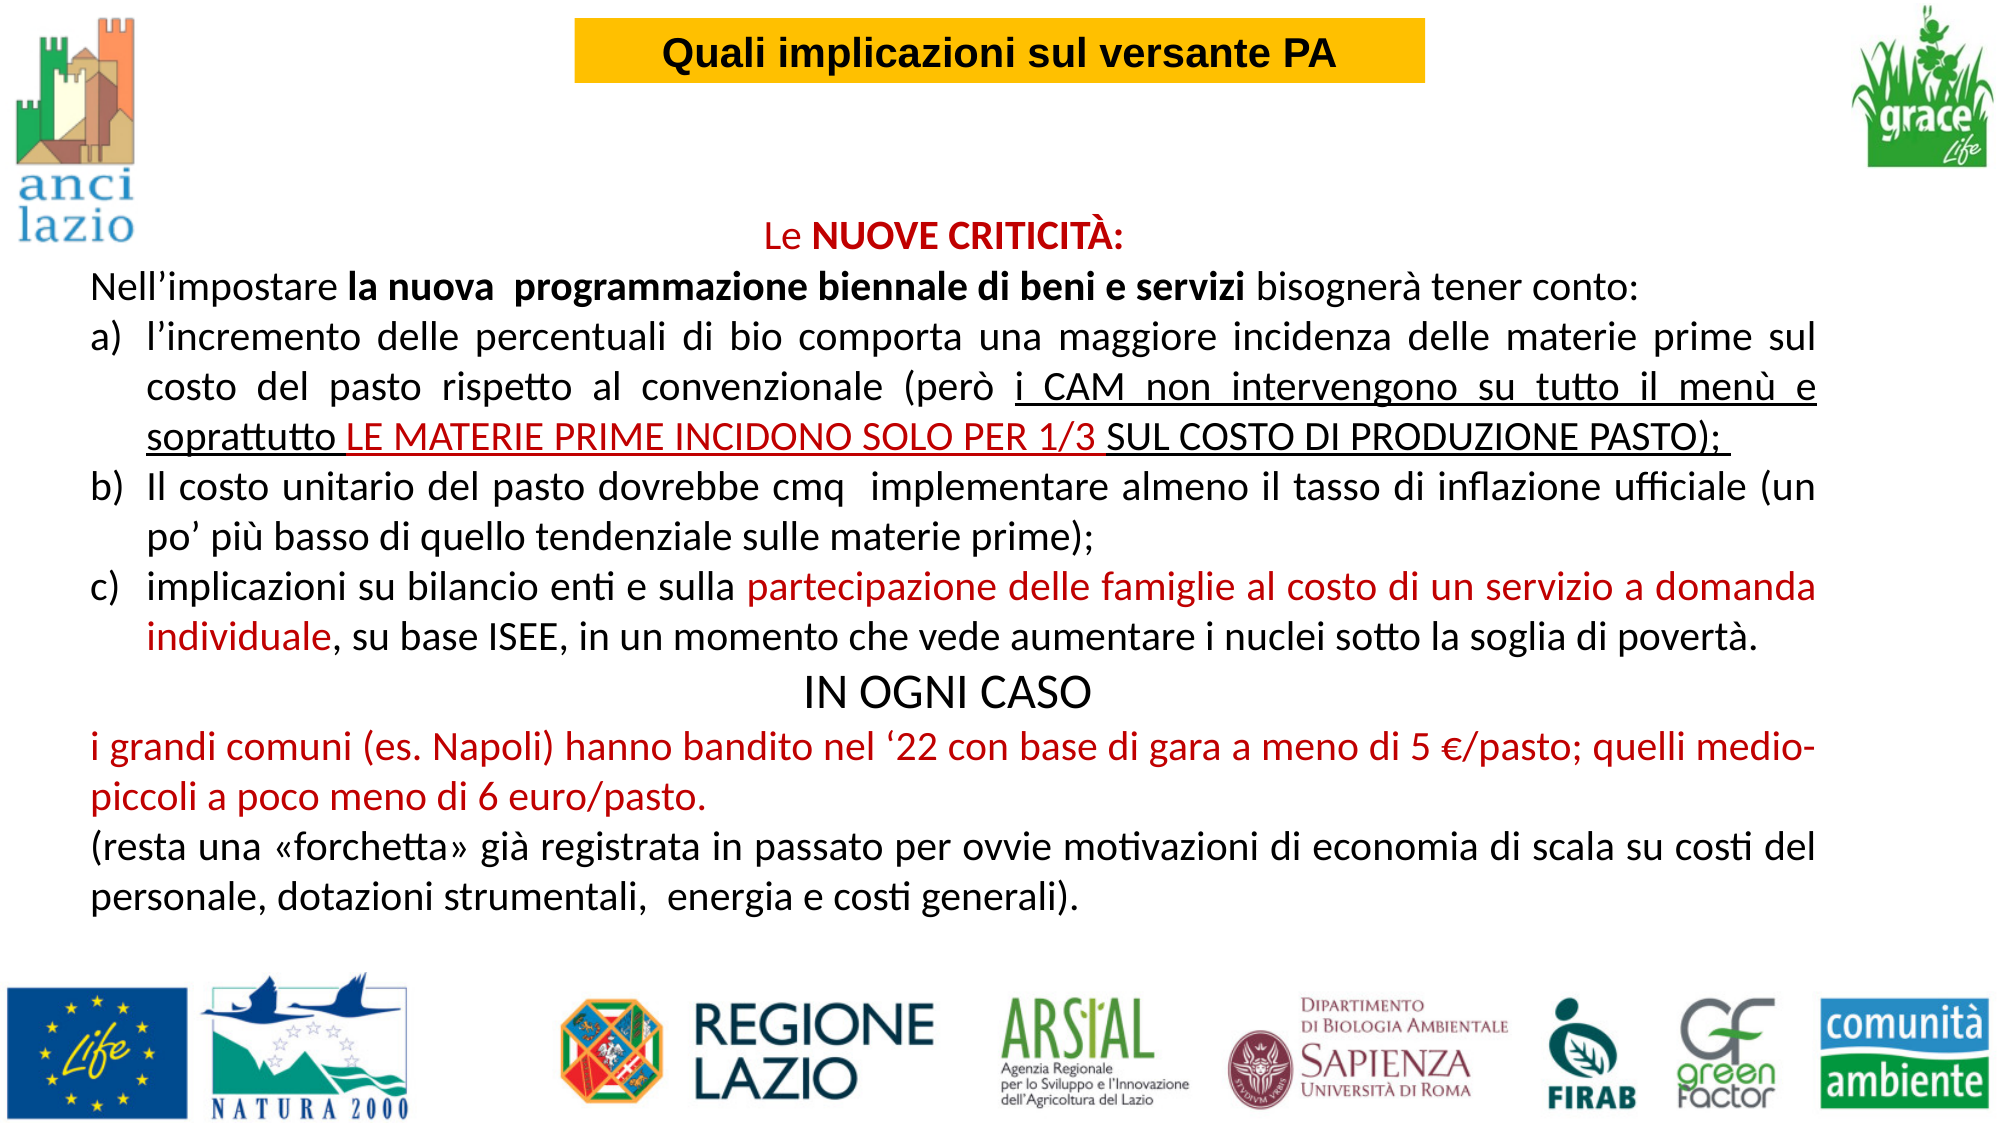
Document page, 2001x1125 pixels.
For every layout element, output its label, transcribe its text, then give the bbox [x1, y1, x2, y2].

text_box Le NUOVE CRITICITÀ: Nell’impostare la nuova programmazione biennale di beni e servizi bisognerà tener conto: l’incremento delle percentuali di bio comporta una maggiore incidenza delle materie prime sul costo del pasto rispetto al convenzionale (però i CAM non intervengono su tutto il menù e soprattutto LE MATERIE PRIME INCIDONO SOLO PER 1/3 SUL COSTO DI PRODUZIONE PASTO); Il costo unitario del pasto dovrebbe cmq implementare almeno il tasso di inflazione ufficiale (un po’ più basso di quello tendenziale sulle materie prime); implicazioni su bilancio enti e sulla partecipazione delle famiglie al costo di un servizio a domanda individuale, su base ISEE, in un momento che vede aumentare i nuclei sotto la soglia di povertà. IN OGNI CASO i grandi comuni (es. Napoli) hanno bandito nel ‘22 con base di gara a meno di 5 €/pasto; quelli medio-piccoli a poco meno di 6 euro/pasto. (resta una «forchetta» già registrata in passato per ovvie motivazioni di economia di scala su costi del personale, dotazioni strumentali, energia e costi generali). [75, 201, 1833, 926]
picture [1851, 3, 1996, 169]
picture [5, 3, 138, 256]
picture [0, 972, 2000, 1123]
text_box Quali implicazioni sul versante PA [574, 18, 1426, 83]
